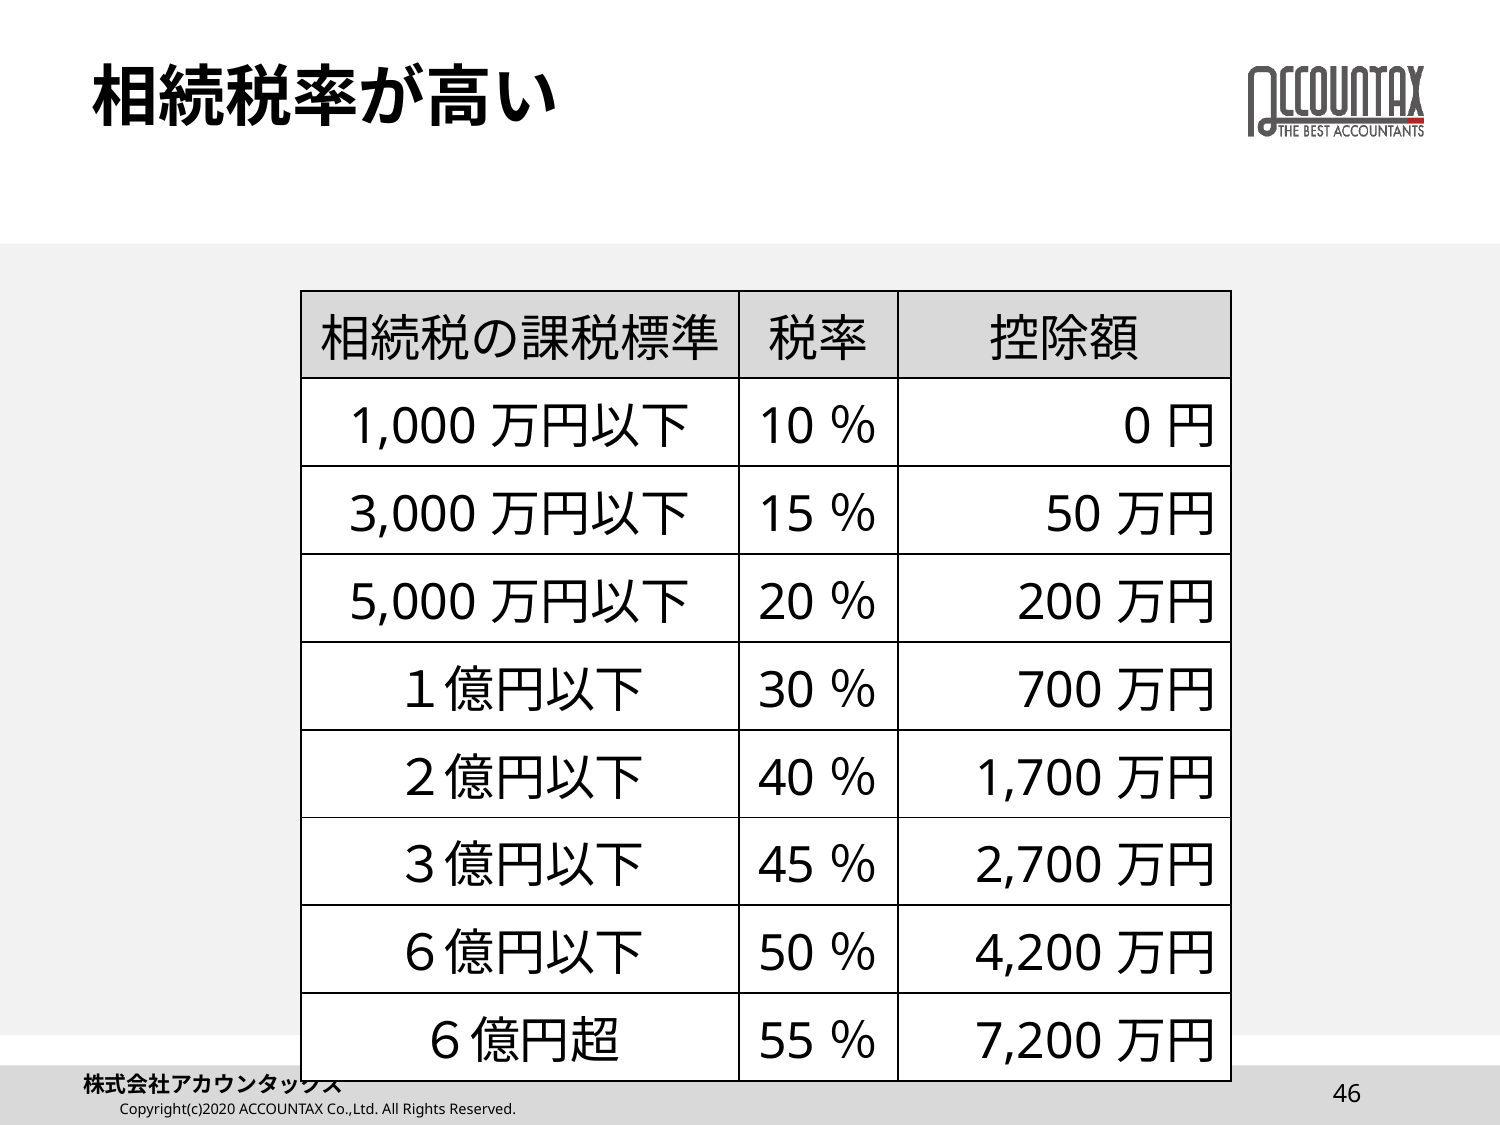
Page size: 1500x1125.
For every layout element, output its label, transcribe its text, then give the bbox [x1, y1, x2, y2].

title 相続税率が高い [76, 31, 1353, 157]
table_cell ６億円超 [302, 994, 738, 1080]
table_cell ３億円以下 [302, 818, 738, 904]
table_cell 20％ [740, 555, 897, 641]
table_cell 10％ [740, 379, 897, 465]
table_cell 700万円 [899, 643, 1230, 729]
text_box [0, 243, 1500, 1035]
table_cell ６億円以下 [302, 906, 738, 992]
table_cell 55％ [740, 994, 897, 1080]
table_cell 15％ [740, 467, 897, 553]
table_cell 5,000万円以下 [302, 555, 738, 641]
table_cell 40％ [740, 731, 897, 817]
table_cell １億円以下 [302, 643, 738, 729]
table_cell 200万円 [899, 555, 1230, 641]
table_cell 50万円 [899, 467, 1230, 553]
table_cell 4,200万円 [899, 906, 1230, 992]
table_cell 0円 [899, 379, 1230, 465]
table_cell ２億円以下 [302, 731, 738, 817]
table_header 相続税の課税標準 [302, 292, 738, 377]
table_header 税率 [740, 292, 897, 377]
table_cell 2,700万円 [899, 818, 1230, 904]
table_header 控除額 [899, 292, 1230, 377]
table_cell 1,000万円以下 [302, 379, 738, 465]
table_cell 1,700万円 [899, 731, 1230, 817]
table_cell 45％ [740, 818, 897, 904]
table_cell 3,000万円以下 [302, 467, 738, 553]
table_cell 50％ [740, 906, 897, 992]
table_cell 30％ [740, 643, 897, 729]
picture [1353, 66, 1424, 137]
slide_number 46 [1269, 1070, 1425, 1119]
table_cell 7,200万円 [899, 994, 1230, 1080]
